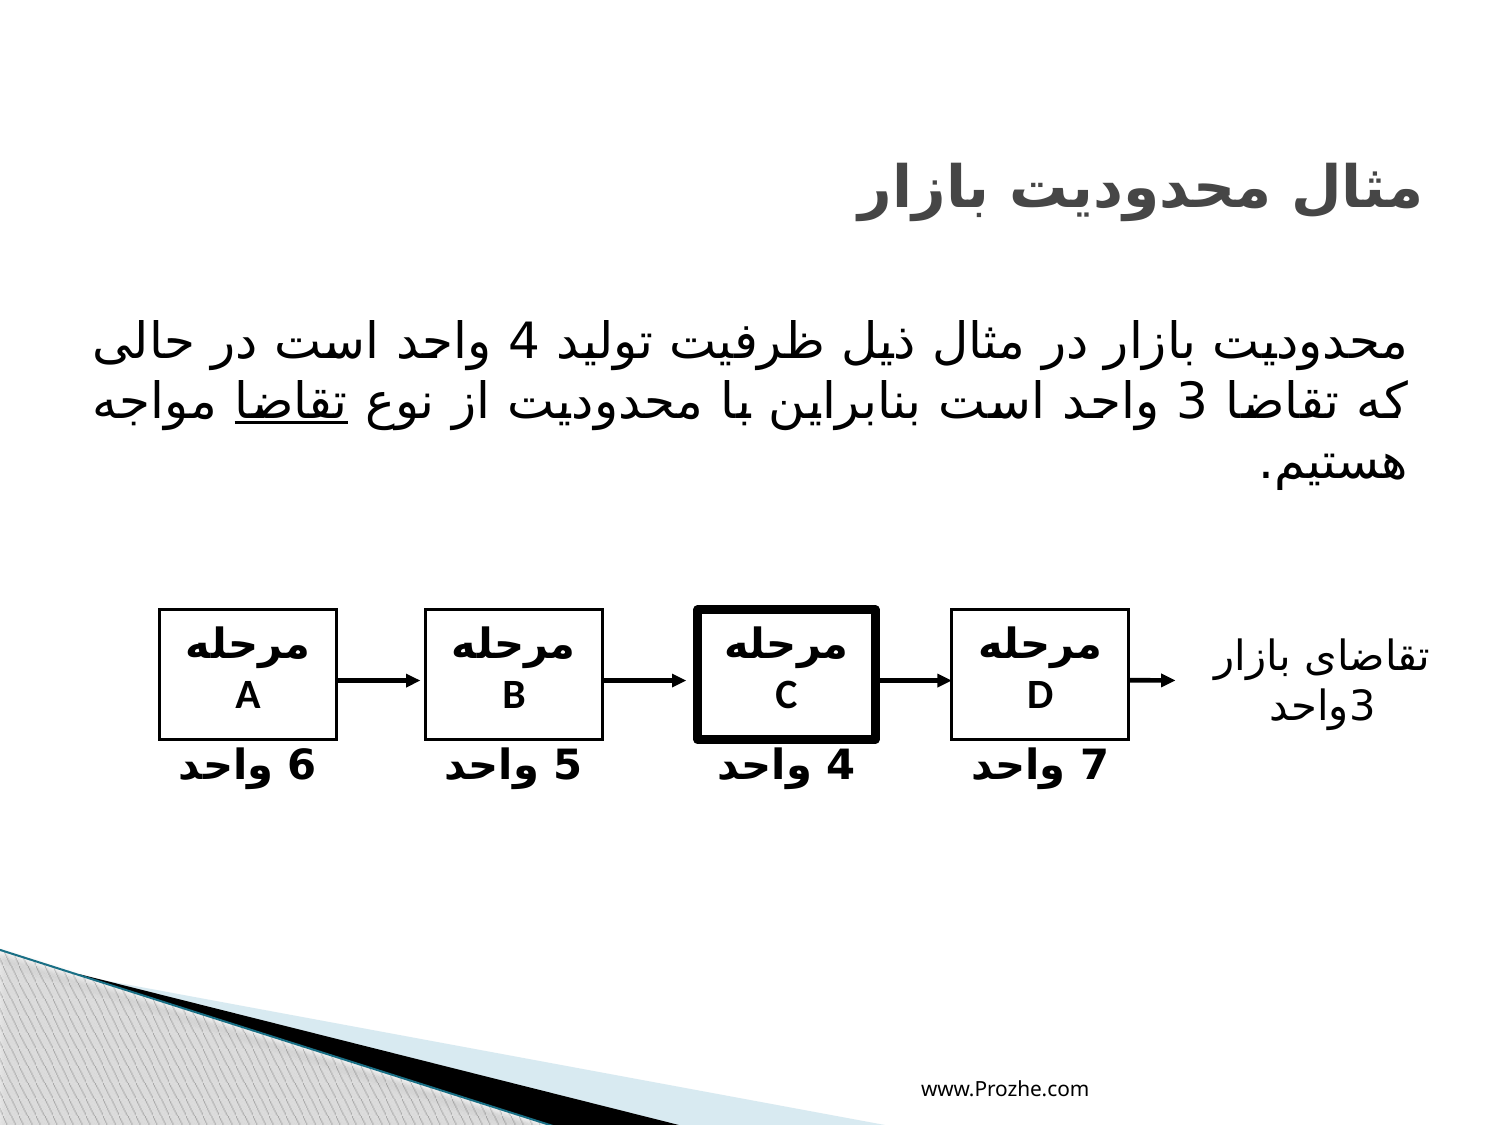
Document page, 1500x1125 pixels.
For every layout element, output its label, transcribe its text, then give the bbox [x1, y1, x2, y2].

text_box تقاضای بازار 3واحد [1198, 621, 1447, 737]
title مثال محدودیت بازار [88, 90, 1439, 278]
footer www.Prozhe.com [718, 1051, 1105, 1112]
list محدودیت بازار در مثال ذیل ظرفیت تولید 4 واحد است در حالی که تقاضا 3 واحد است بنابراین با محدودیت از نوع تقاضا مواجه هستیم. [76, 71, 1424, 725]
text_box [159, 609, 1176, 740]
